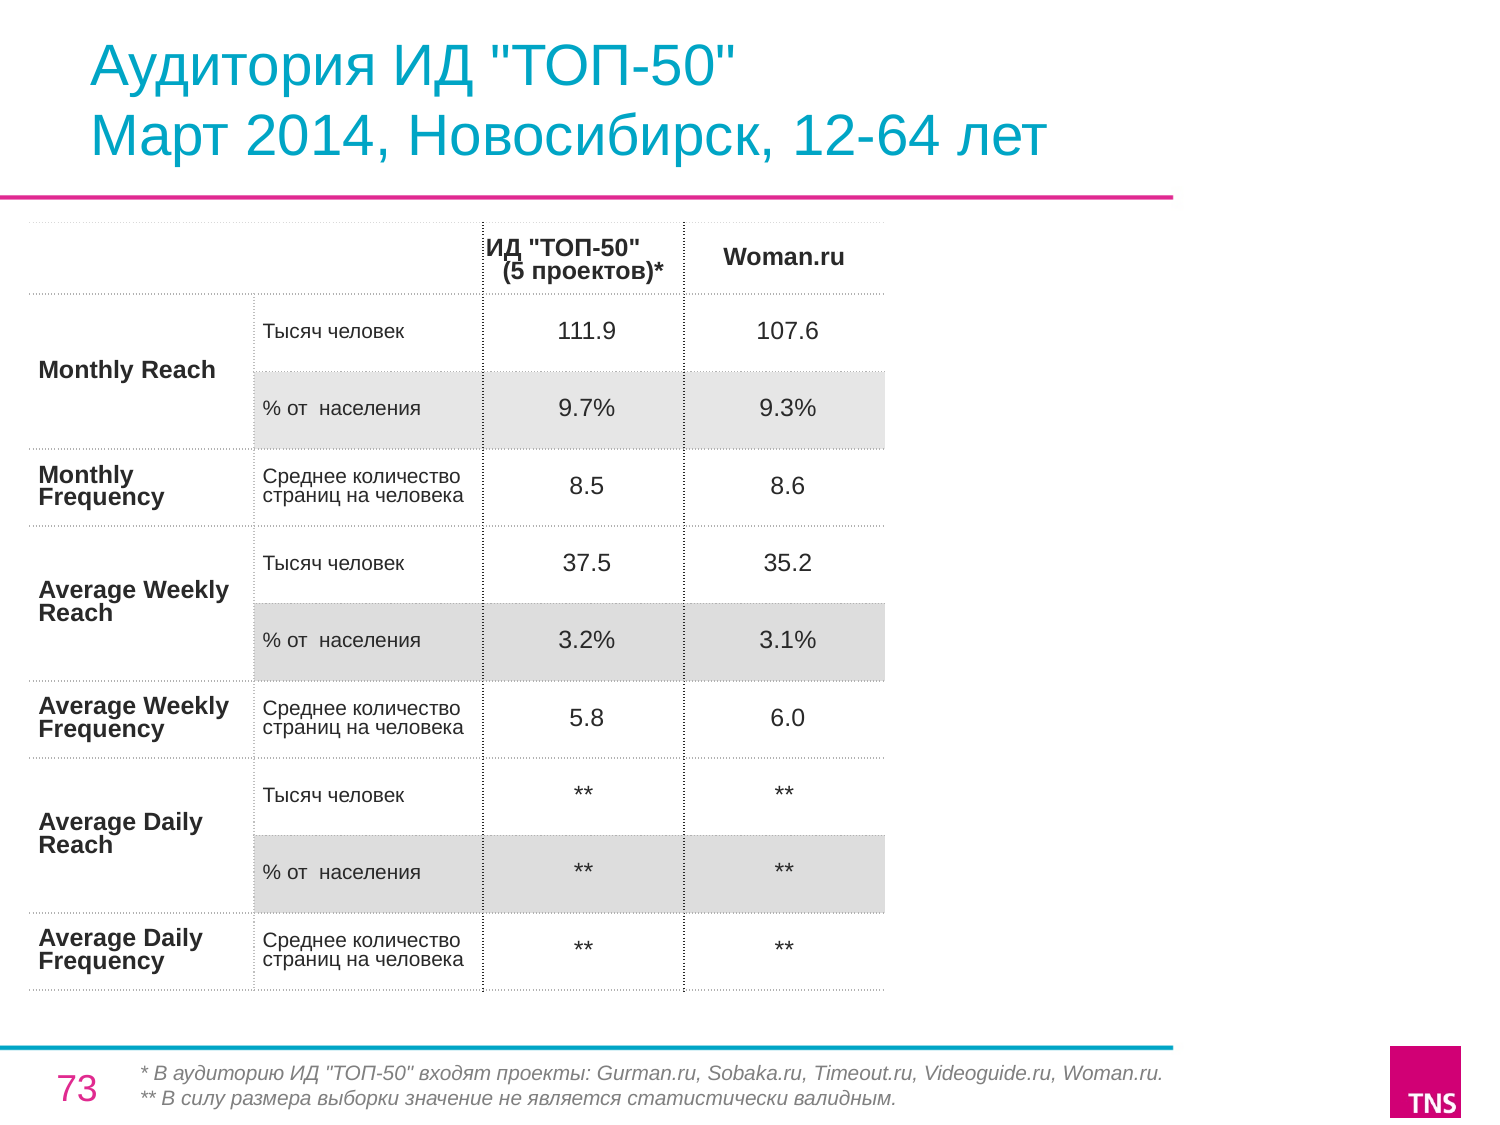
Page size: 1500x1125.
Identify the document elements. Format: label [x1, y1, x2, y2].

slide_number [40, 1055, 392, 1125]
text_box [124, 1052, 1463, 1117]
table_header [29, 223, 885, 294]
table_cell [29, 294, 885, 990]
picture [0, 0, 1500, 1125]
title [74, 8, 1476, 187]
